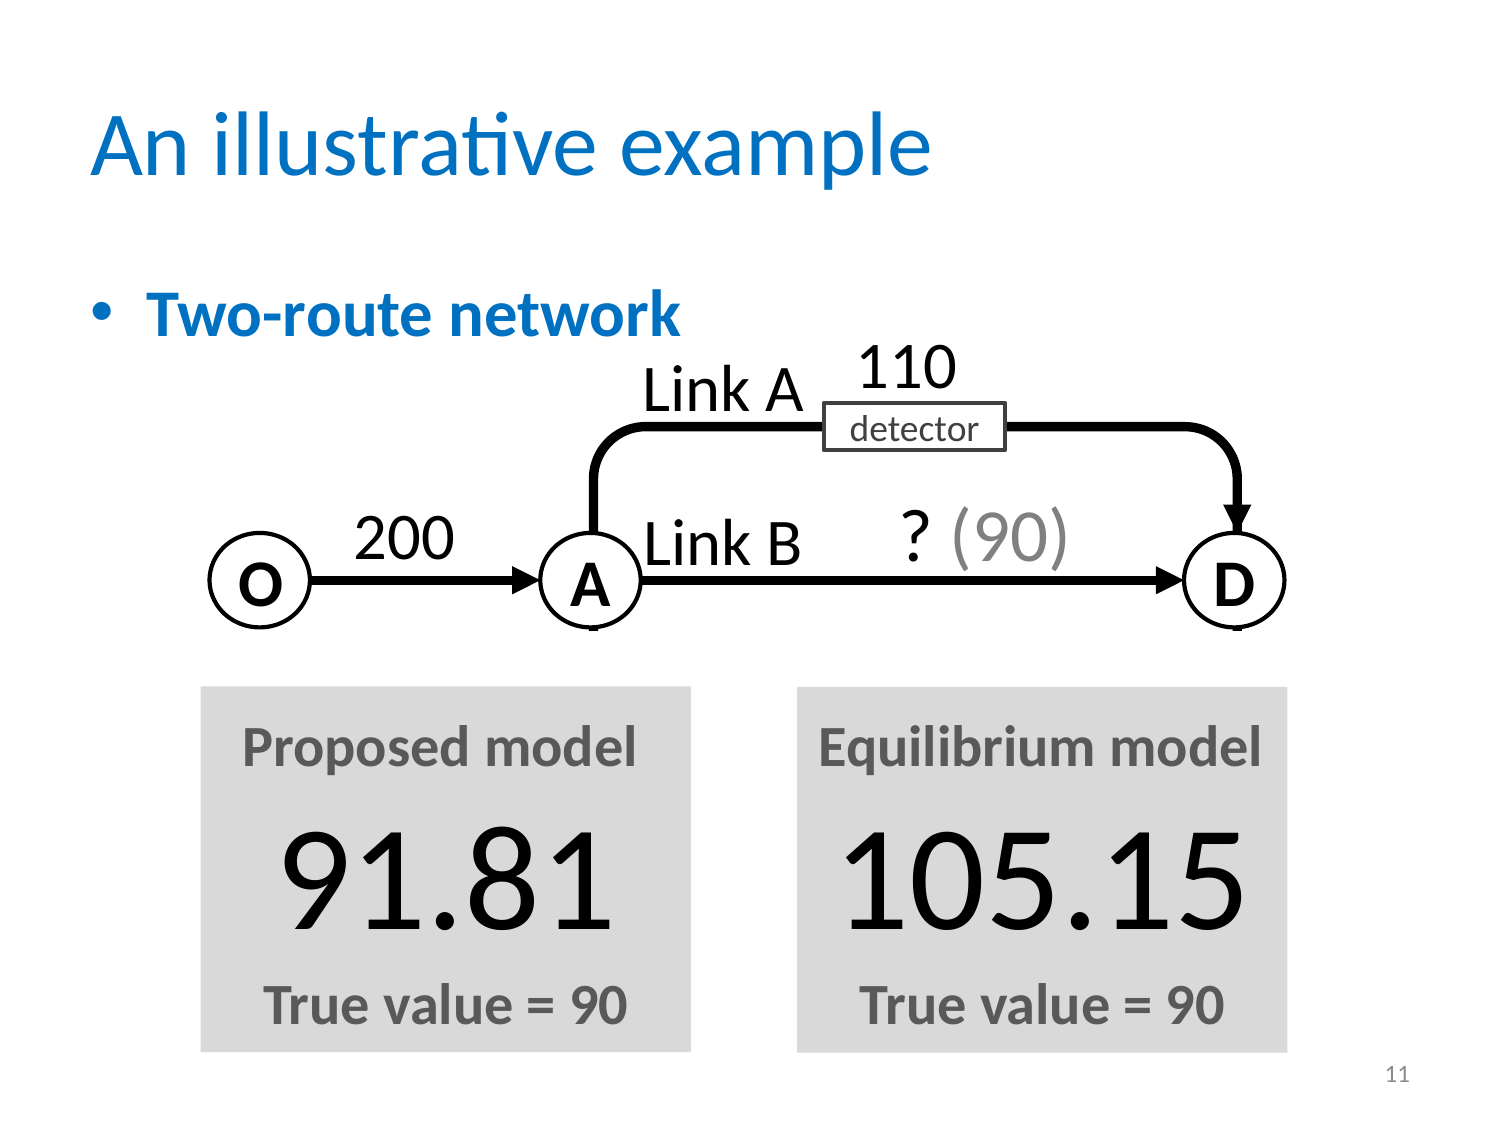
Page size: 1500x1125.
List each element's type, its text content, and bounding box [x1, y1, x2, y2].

title An illustrative example [75, 45, 1425, 233]
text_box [796, 686, 1288, 1053]
slide_number 11 [1074, 1042, 1425, 1103]
text_box Link A [594, 342, 852, 401]
list Two-route network [75, 262, 1425, 1005]
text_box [209, 402, 1288, 755]
text_box 110 [789, 318, 1024, 401]
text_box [200, 686, 692, 1053]
